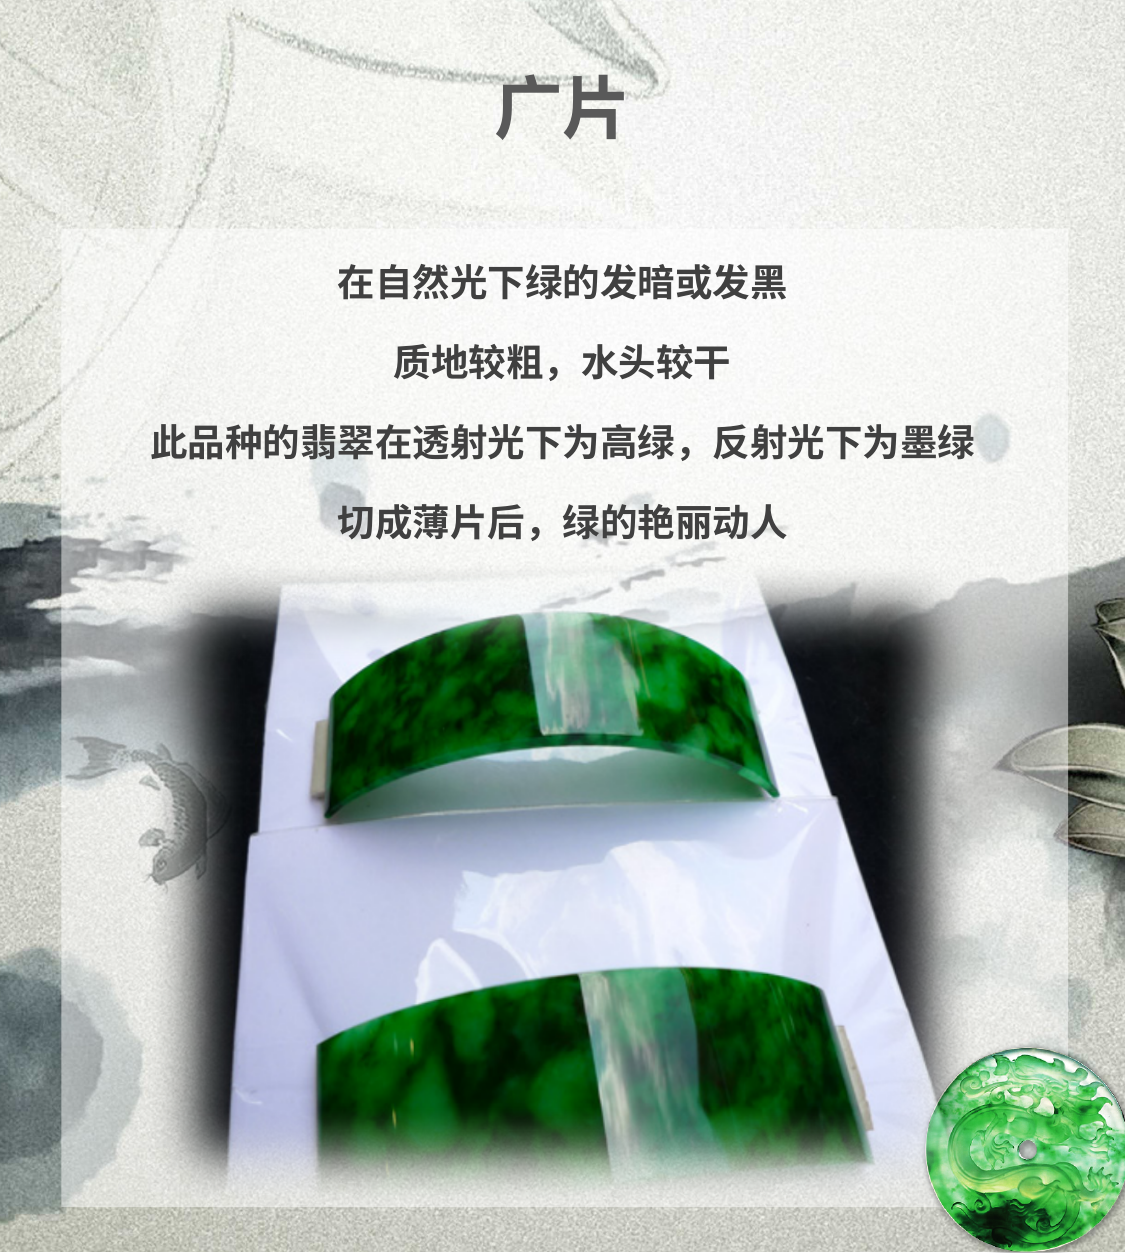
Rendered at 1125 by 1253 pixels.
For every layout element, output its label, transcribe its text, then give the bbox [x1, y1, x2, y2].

list 在自然光下绿的发暗或发黑 质地较粗，水头较干 此品种的翡翠在透射光下为高绿，反射光下为墨绿 切成薄片后，绿的艳丽动人 [58, 228, 1066, 1208]
picture [0, 0, 1125, 1253]
title 广片 [60, 32, 1066, 192]
